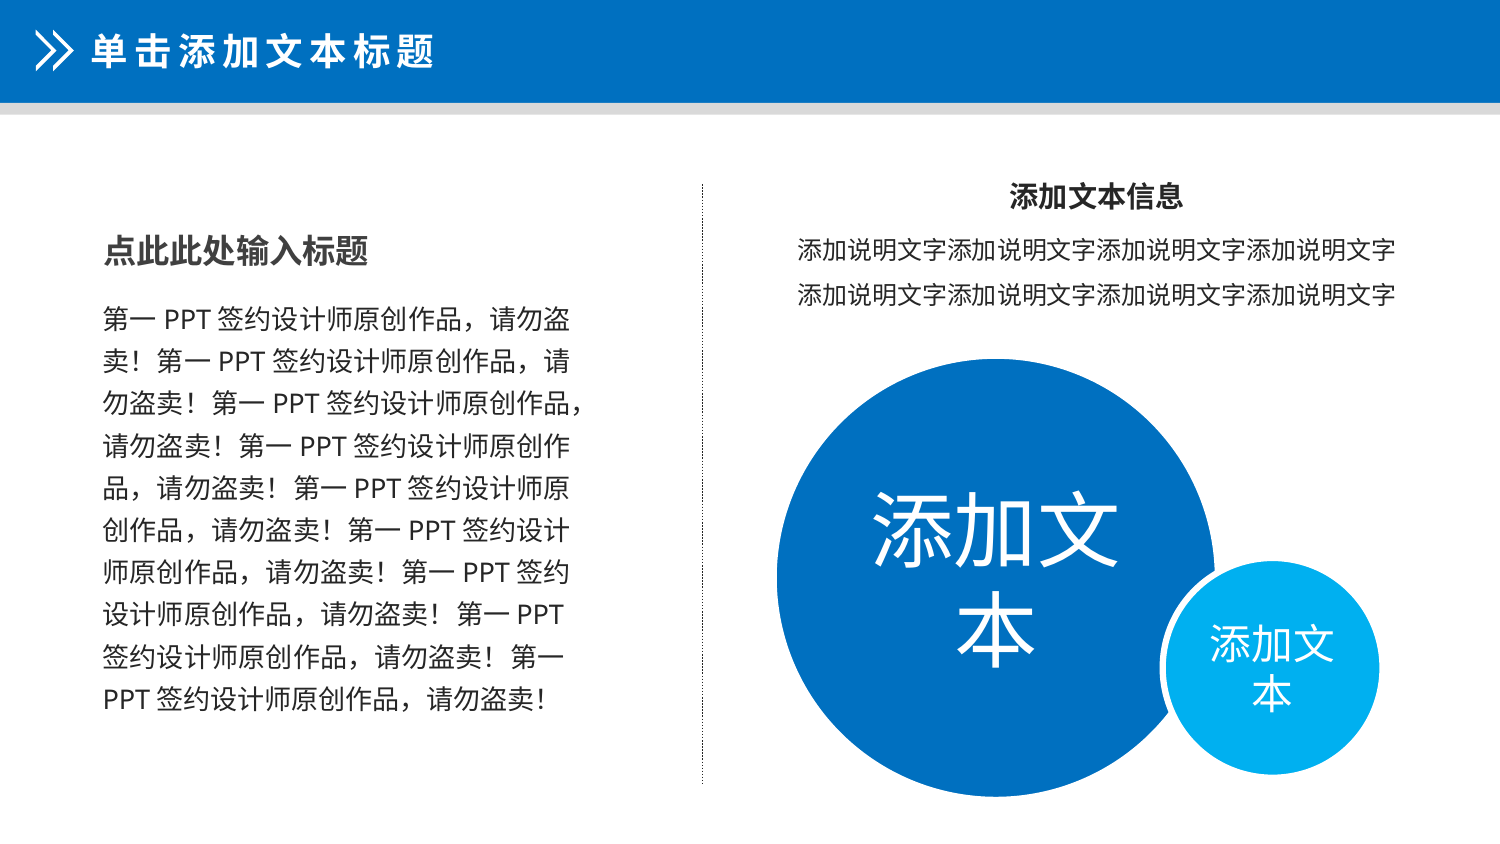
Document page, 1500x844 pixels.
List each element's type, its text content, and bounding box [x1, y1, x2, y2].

text_box [0, 101, 1500, 117]
text_box 单击添加文本标题 [76, 20, 450, 80]
text_box 添加文本信息 添加说明文字添加说明文字添加说明文字添加说明文字添加说明文字添加说明文字添加说明文字添加说明文字 [773, 170, 1421, 327]
text_box [0, 0, 1500, 101]
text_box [20, 35, 69, 66]
text_box 添加文本 [771, 353, 1220, 802]
text_box 添加文本 [1160, 555, 1385, 780]
text_box 第一PPT签约设计师原创作品，请勿盗卖！第一PPT签约设计师原创作品，请勿盗卖！第一PPT签约设计师原创作品，请勿盗卖！第一PPT签约设计师原创作品，请勿盗卖！第一PPT签约设计师原创作品，请勿盗卖！第一PPT签约设计师原创作品，请勿盗卖！第一PPT签约设计师原创作品，请勿盗卖！第一PPT签约设计师原创作品，请勿盗卖！第一PPT签约设计师原创作品，请勿盗卖！ [88, 285, 585, 722]
text_box 点此此处输入标题 [88, 213, 467, 278]
